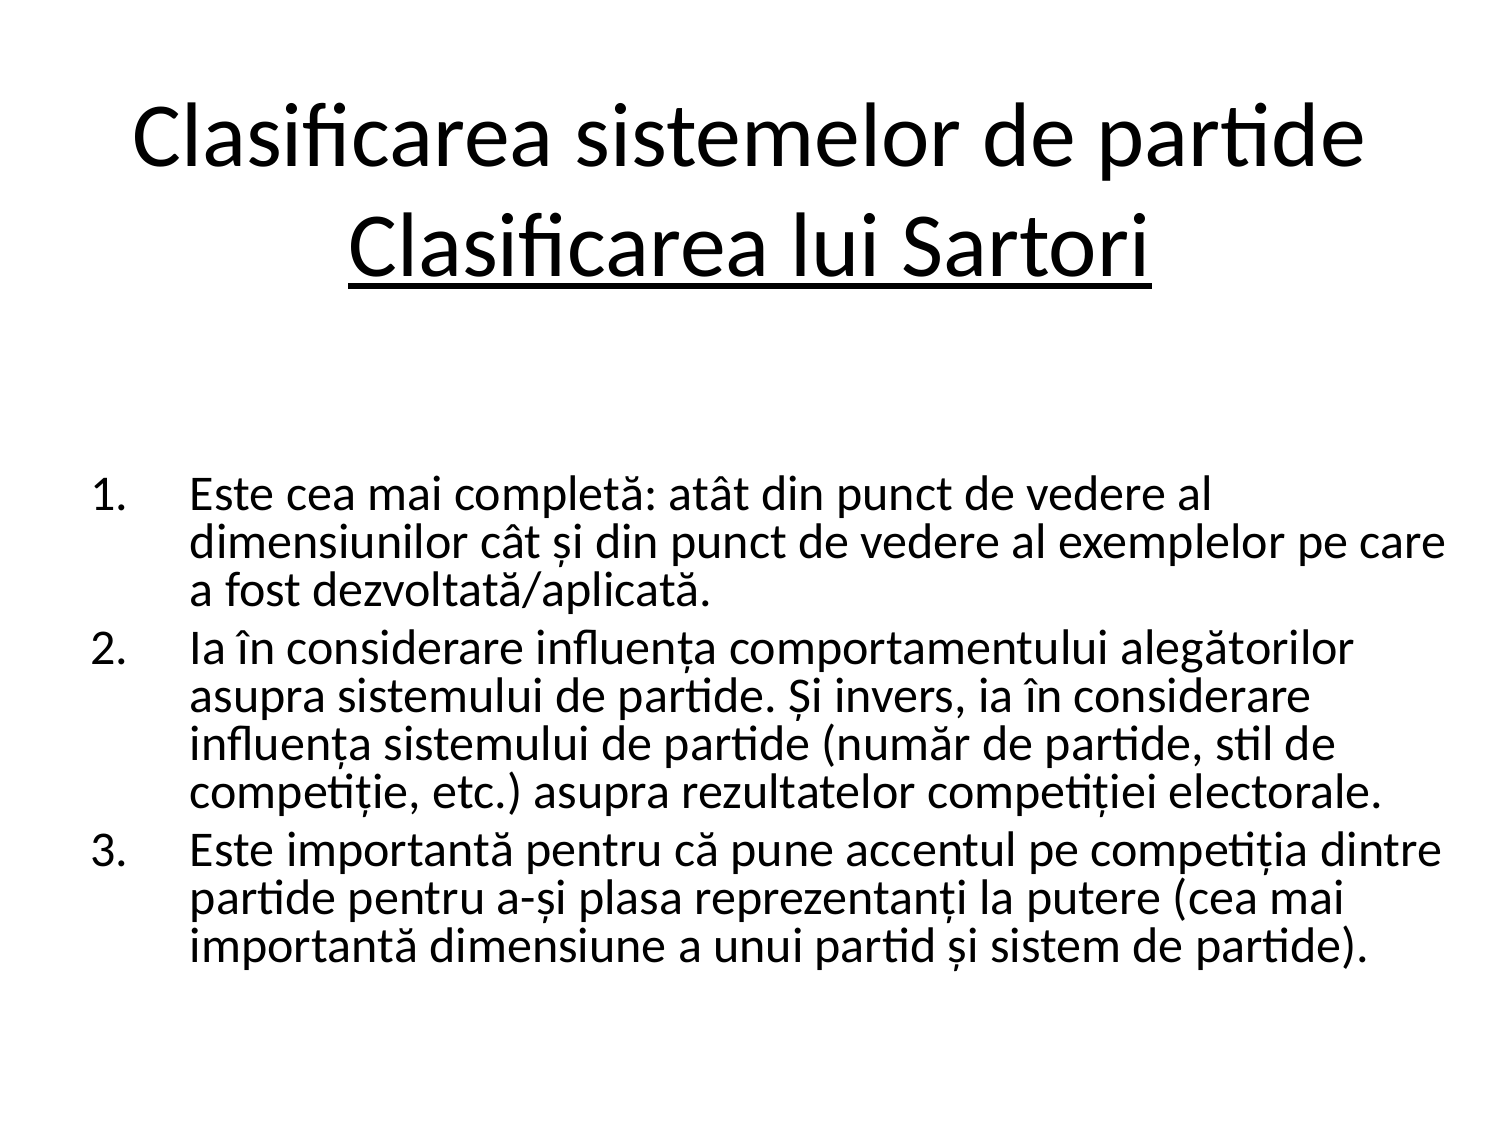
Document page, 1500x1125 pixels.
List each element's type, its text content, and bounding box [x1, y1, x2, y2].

title Clasificarea sistemelor de partide Clasificarea lui Sartori [75, 45, 1425, 325]
list Este cea mai completă: atât din punct de vedere al dimensiunilor cât și din punct de vedere al exemplelor pe care a fost dezvoltată/aplicată. Ia în considerare influența comportamentului alegătorilor asupra sistemului de partide. Și invers, ia în considerare influența sistemului de partide (număr de partide, stil de competiție, etc.) asupra rezultatelor competiției electorale. Este importantă pentru că pune accentul pe competiția dintre partide pentru a-și plasa reprezentanți la putere (cea mai importantă dimensiune a unui partid și sistem de partide). [75, 375, 1463, 1005]
